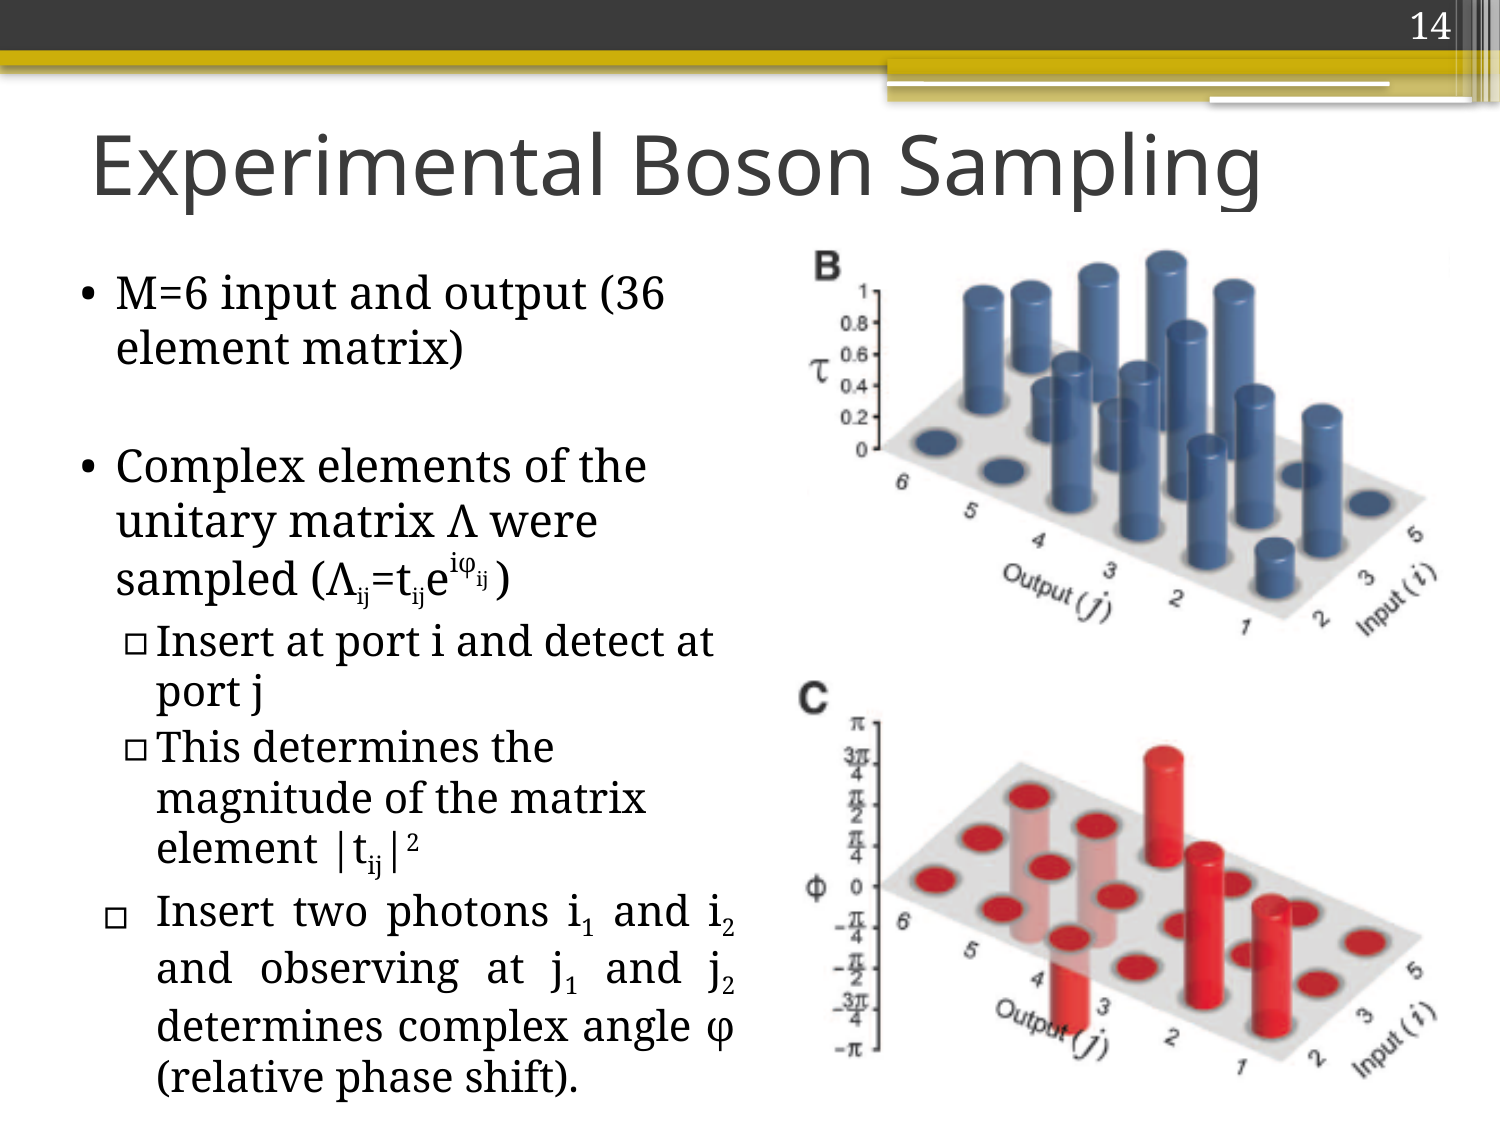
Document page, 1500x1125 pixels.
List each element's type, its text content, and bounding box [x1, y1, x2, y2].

list M=6 input and output (36 element matrix) Complex elements of the unitary matrix Λ were sampled (Λij=tijeiφij ) Insert at port i and detect at port j This determines the magnitude of the matrix element |tij|2 Insert two photons i1 and i2 and observing at j1 and j2 determines complex angle φ (relative phase shift). [50, 257, 750, 1113]
slide_number 14 [1341, 0, 1466, 61]
picture [790, 212, 1456, 1125]
title Experimental Boson Sampling [75, 75, 1425, 250]
